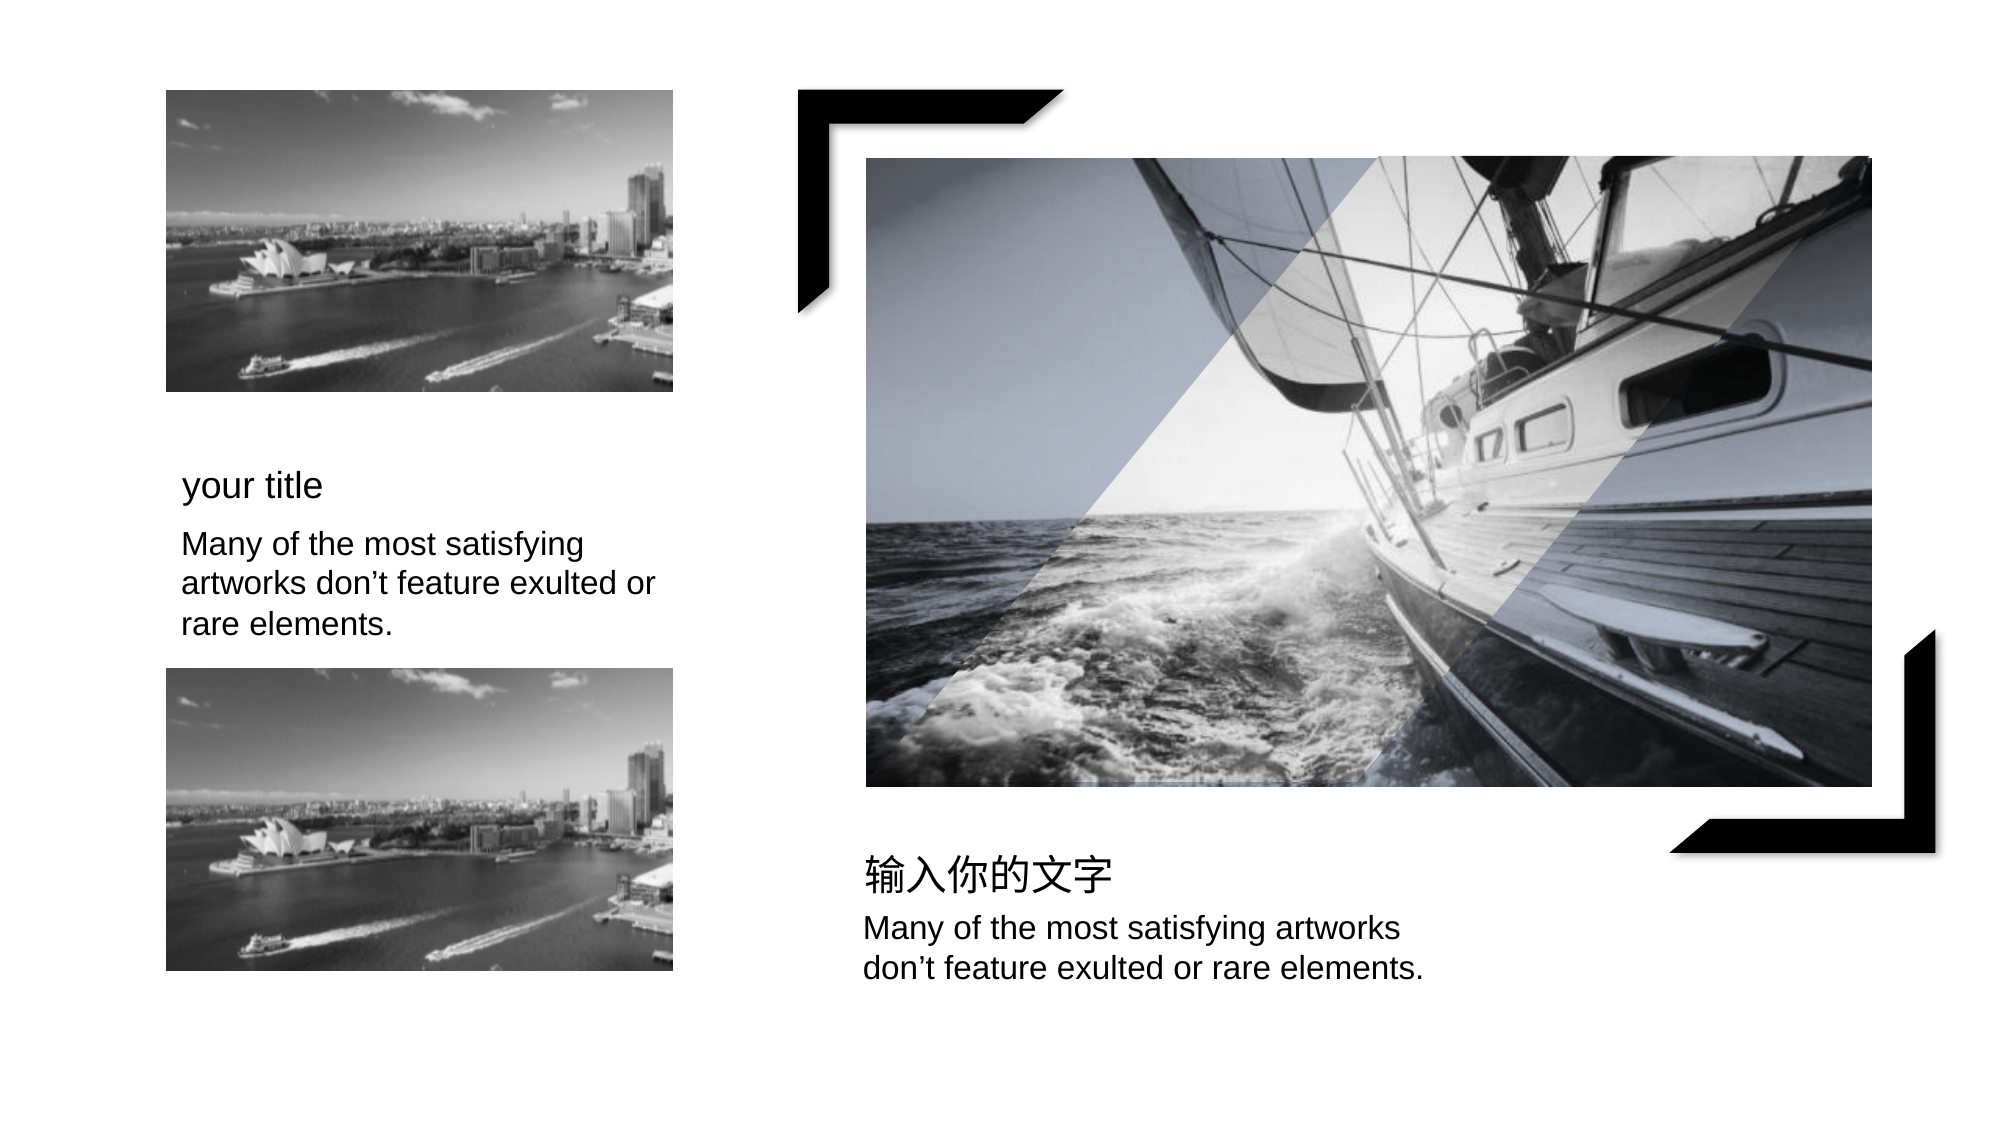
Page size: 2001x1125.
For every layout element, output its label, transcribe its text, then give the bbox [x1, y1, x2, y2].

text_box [866, 155, 1872, 787]
text_box 输入你的文字 [849, 841, 1130, 906]
text_box [1666, 627, 1937, 854]
text_box Many of the most satisfying artworks don’t feature exulted or rare elements. [848, 899, 1443, 994]
text_box Many of the most satisfying artworks don’t feature exulted or rare elements. [166, 514, 728, 649]
picture [166, 669, 673, 971]
picture [166, 90, 673, 392]
text_box your title [167, 453, 350, 514]
text_box [797, 88, 1068, 316]
